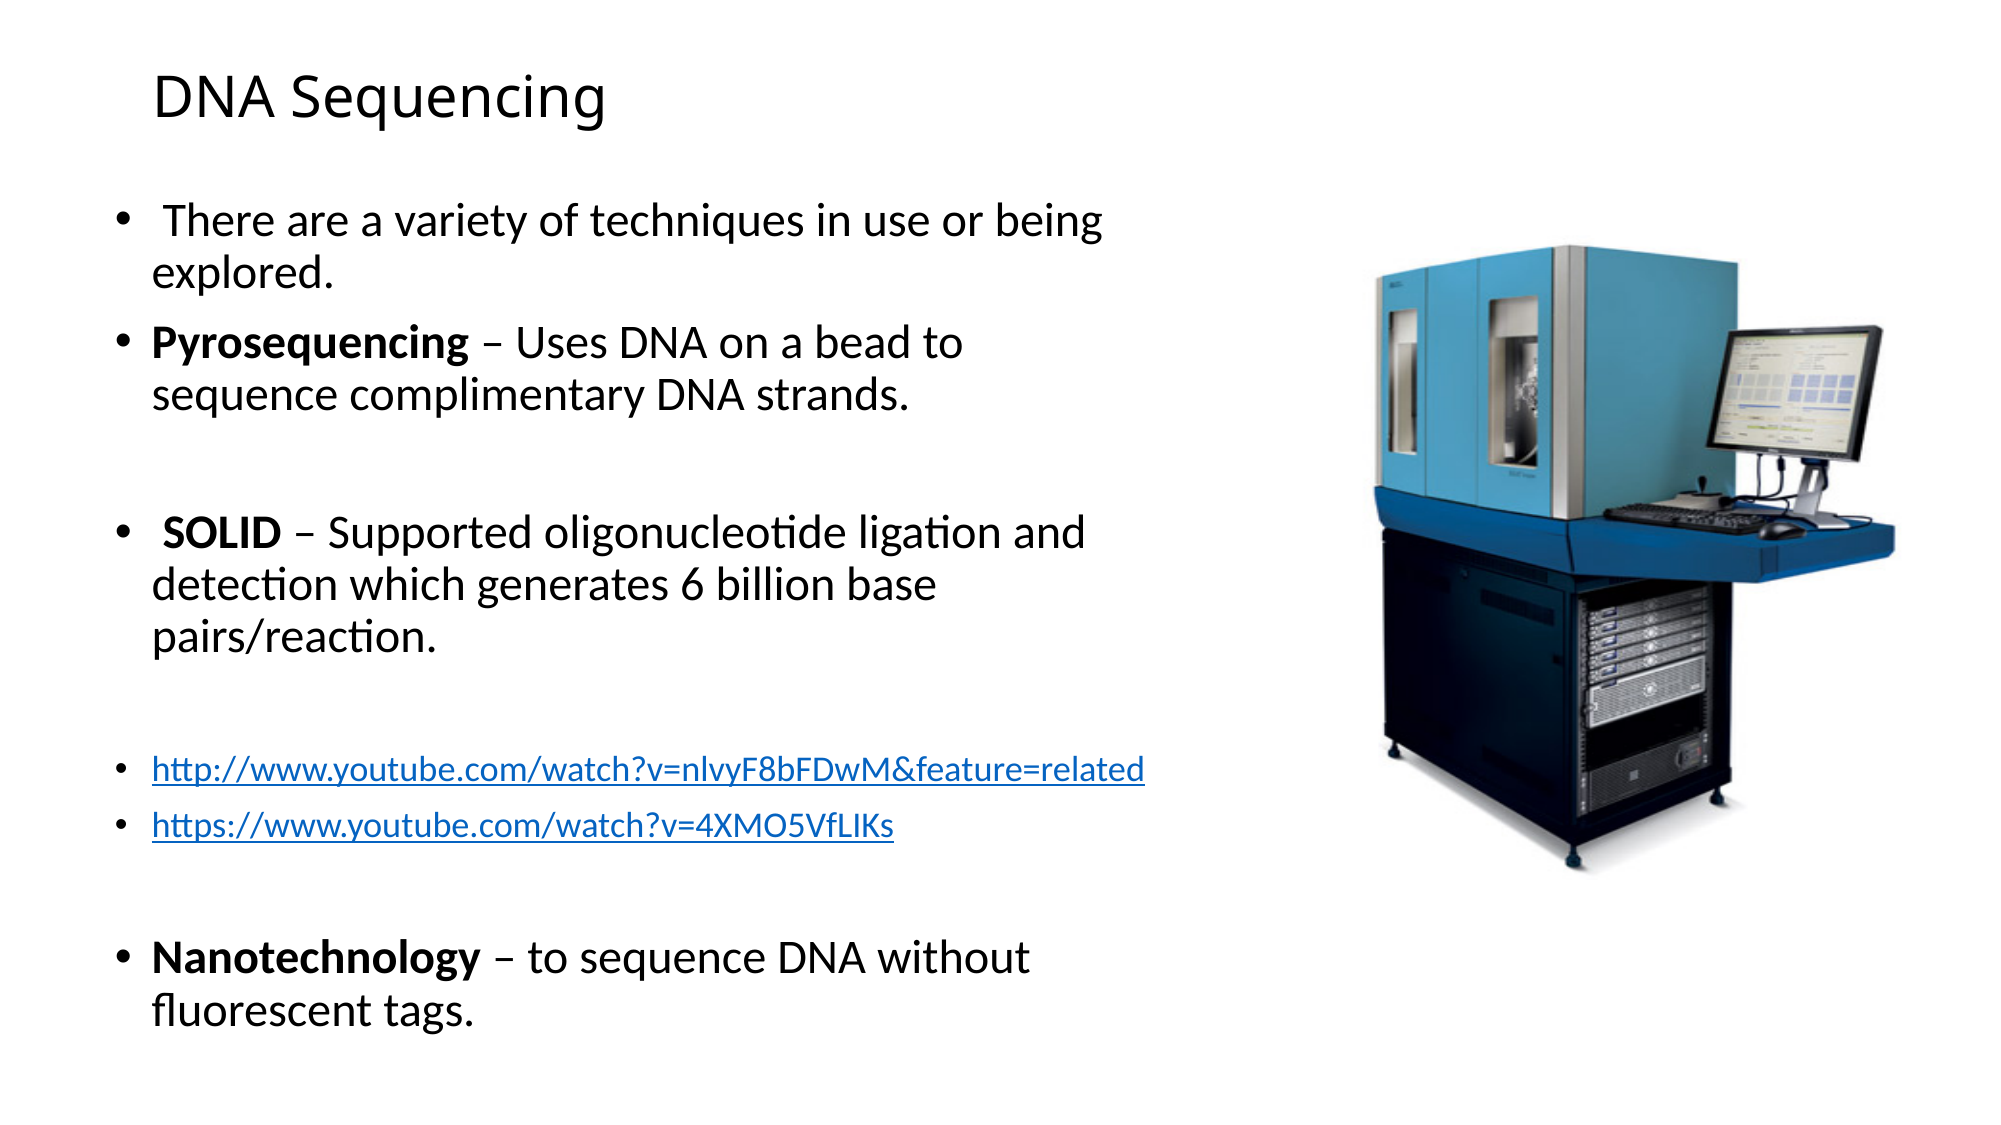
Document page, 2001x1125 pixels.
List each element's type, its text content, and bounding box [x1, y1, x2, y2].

title DNA Sequencing [137, 59, 1863, 138]
list There are a variety of techniques in use or being explored. Pyrosequencing – Uses DNA on a bead to sequence complimentary DNA strands. SOLID – Supported oligonucleotide ligation and detection which generates 6 billion base pairs/reaction. http://www.youtube.com/watch?v=nlvyF8bFDwM&feature=related https://www.youtube.com/watch?v=4XMO5VfLIKs Nanotechnology – to sequence DNA without fluorescent tags. [99, 187, 1167, 1050]
picture [1333, 224, 1909, 880]
